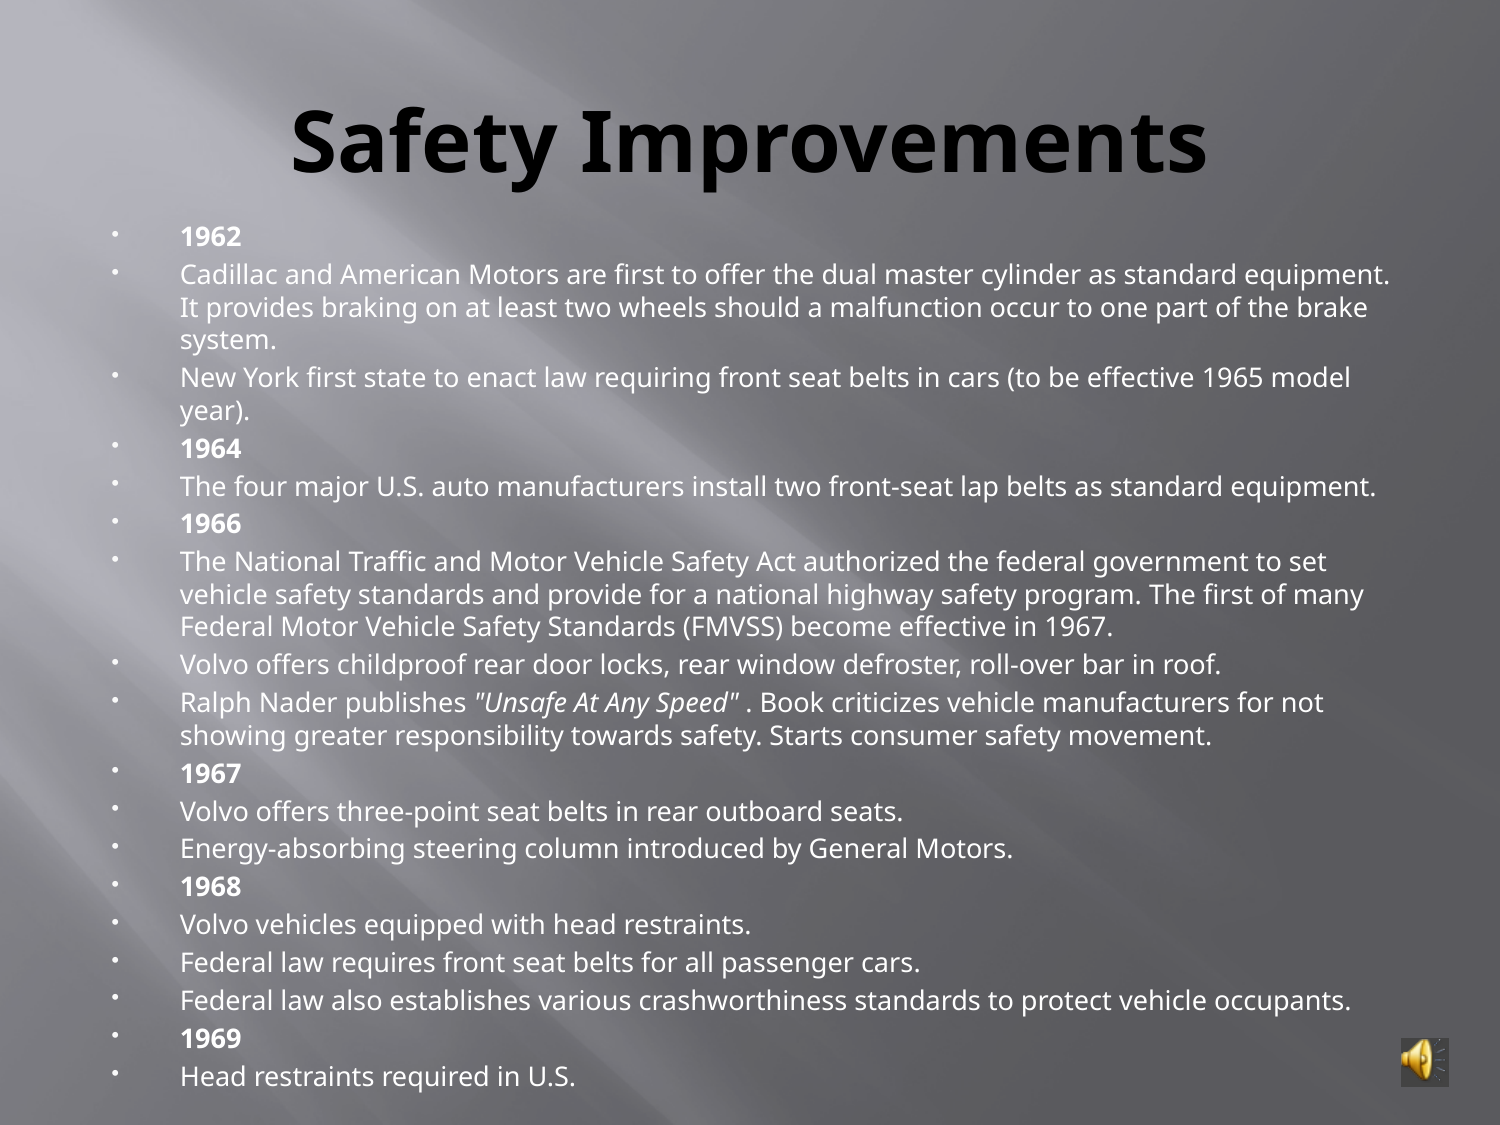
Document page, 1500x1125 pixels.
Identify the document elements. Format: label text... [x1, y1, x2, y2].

picture [1399, 1037, 1451, 1088]
list 1962 Cadillac and American Motors are first to offer the dual master cylinder as standard equipment. It provides braking on at least two wheels should a malfunction occur to one part of the brake system. New York first state to enact law requiring front seat belts in cars (to be effective 1965 model year). 1964 The four major U.S. auto manufacturers install two front-seat lap belts as standard equipment. 1966 The National Traffic and Motor Vehicle Safety Act authorized the federal government to set vehicle safety standards and provide for a national highway safety program. The first of many Federal Motor Vehicle Safety Standards (FMVSS) become effective in 1967. Volvo offers childproof rear door locks, rear window defroster, roll-over bar in roof. Ralph Nader publishes "Unsafe At Any Speed" . Book criticizes vehicle manufacturers for not showing greater responsibility towards safety. Starts consumer safety movement. 1967 Volvo offers three-point seat belts in rear outboard seats. Energy-absorbing steering column introduced by General Motors. 1968 Volvo vehicles equipped with head restraints. Federal law requires front seat belts for all passenger cars. Federal law also establishes various crashworthiness standards to protect vehicle occupants. 1969 Head restraints required in U.S. [75, 212, 1425, 1100]
title Safety Improvements [75, 45, 1425, 212]
